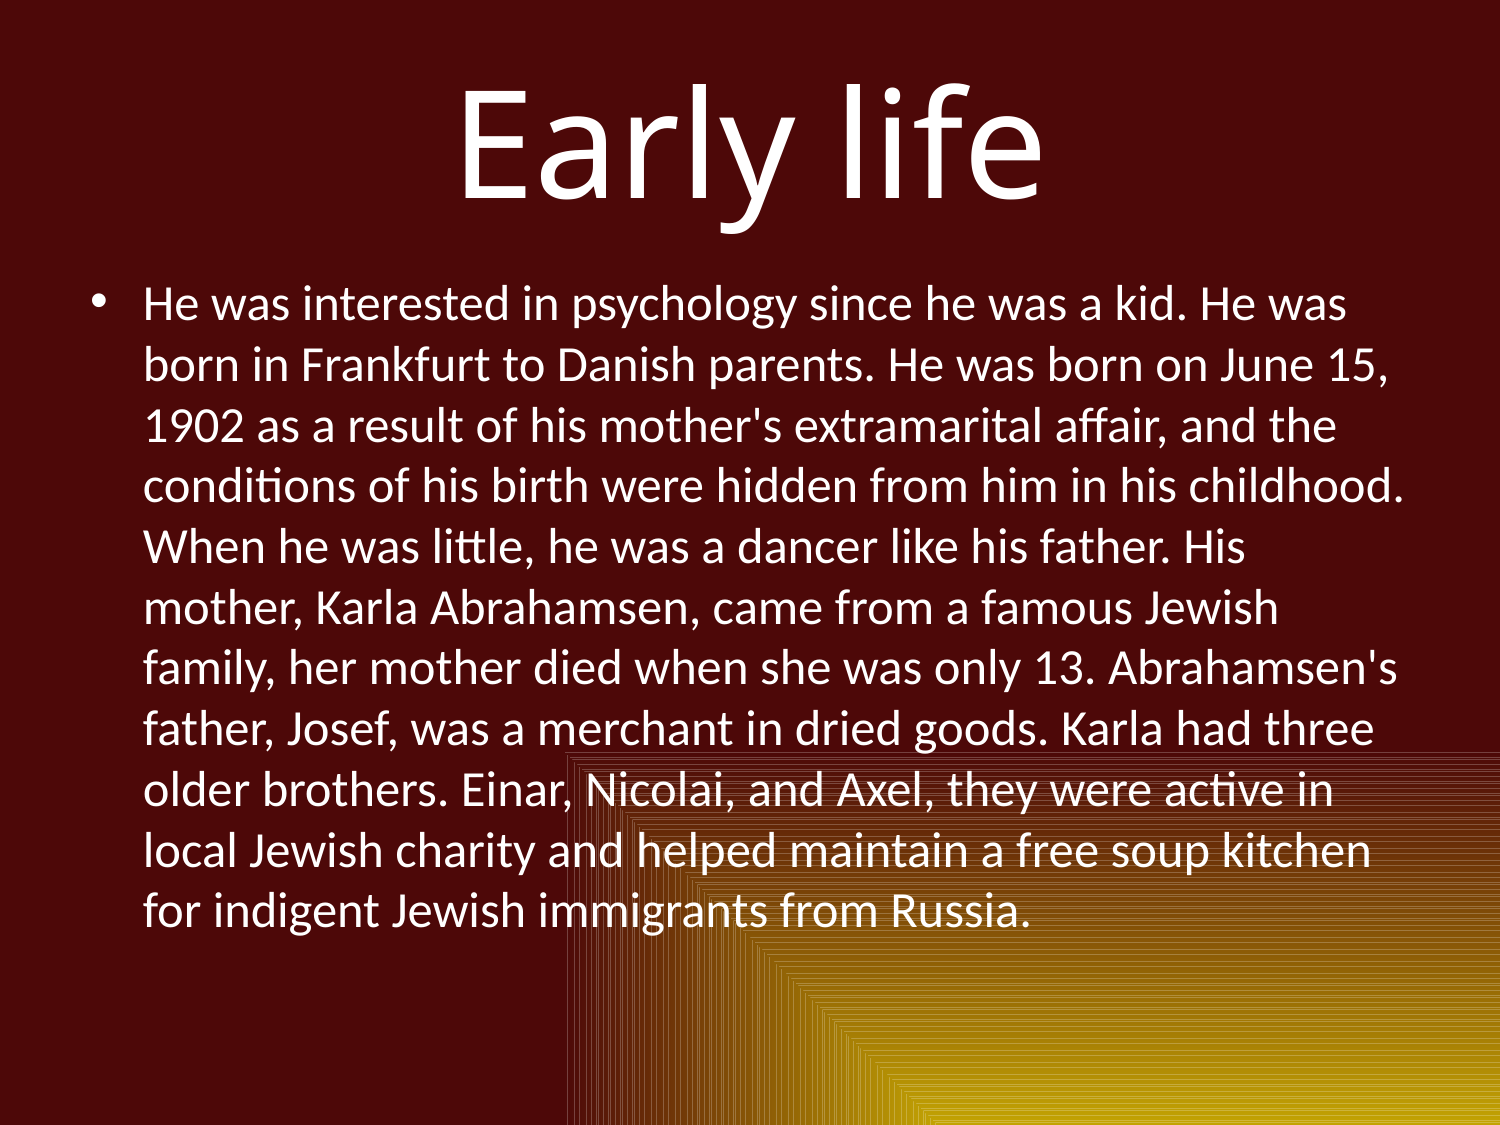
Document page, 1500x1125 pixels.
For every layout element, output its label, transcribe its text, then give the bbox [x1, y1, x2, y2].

title Early life [75, 45, 1425, 233]
list He was interested in psychology since he was a kid. He was born in Frankfurt to Danish parents. He was born on June 15, 1902 as a result of his mother's extramarital affair, and the conditions of his birth were hidden from him in his childhood. When he was little, he was a dancer like his father. His mother, Karla Abrahamsen, came from a famous Jewish family, her mother died when she was only 13. Abrahamsen's father, Josef, was a merchant in dried goods. Karla had three older brothers. Einar, Nicolai, and Axel, they were active in local Jewish charity and helped maintain a free soup kitchen for indigent Jewish immigrants from Russia. [75, 262, 1425, 1005]
